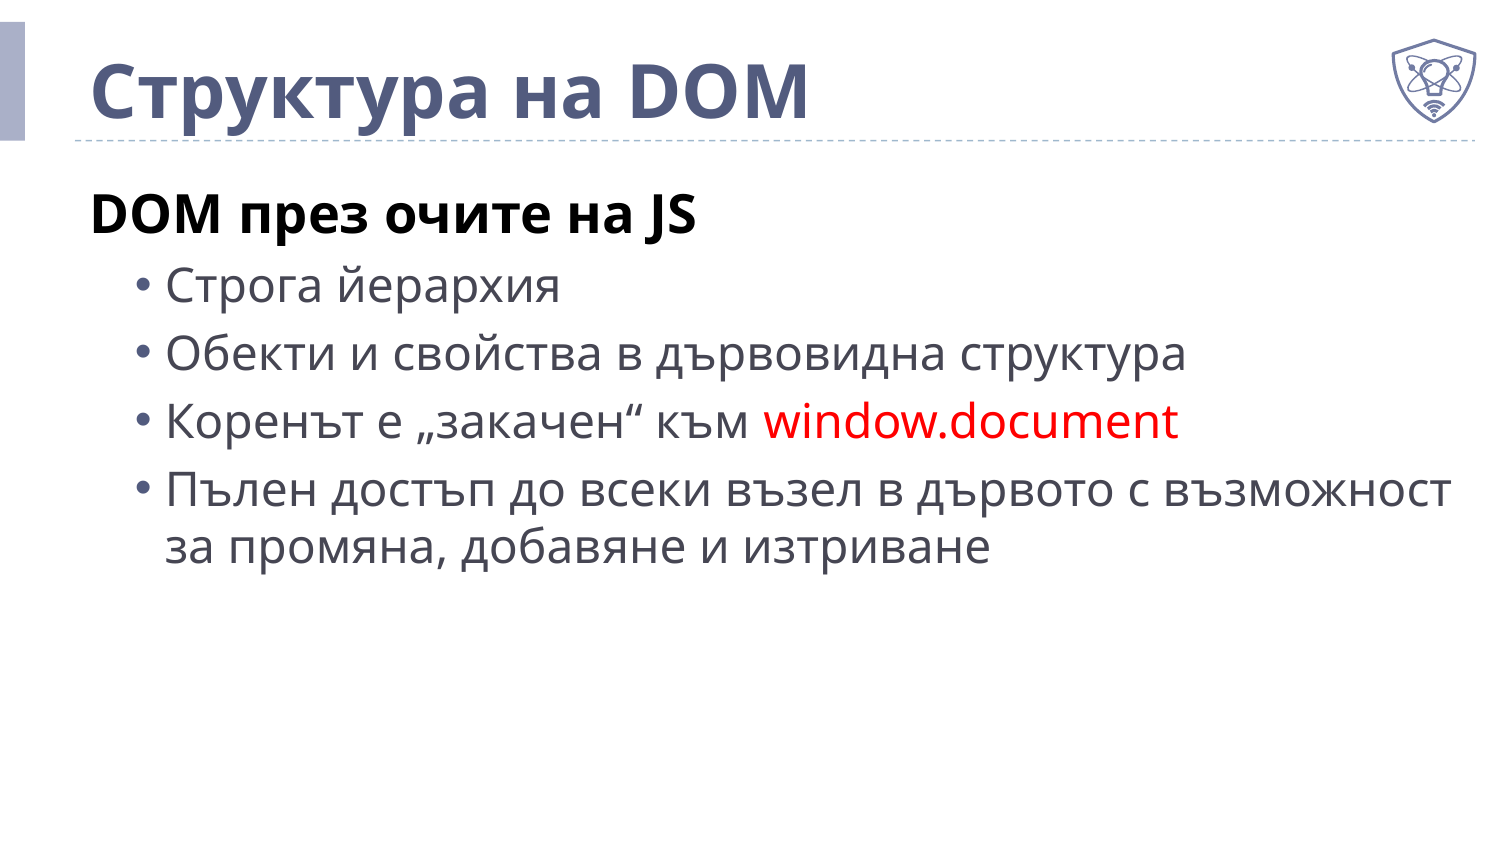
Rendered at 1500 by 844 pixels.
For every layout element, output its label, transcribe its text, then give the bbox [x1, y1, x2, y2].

title Структура на DOM [75, 18, 1475, 141]
list DOM през очите на JS Строга йерархия Обекти и свойства в дървовидна структура Коренът е „закачен“ към window.document Пълен достъп до всеки възел в дървото с възможност за промяна, добавяне и изтриване [75, 171, 1475, 835]
